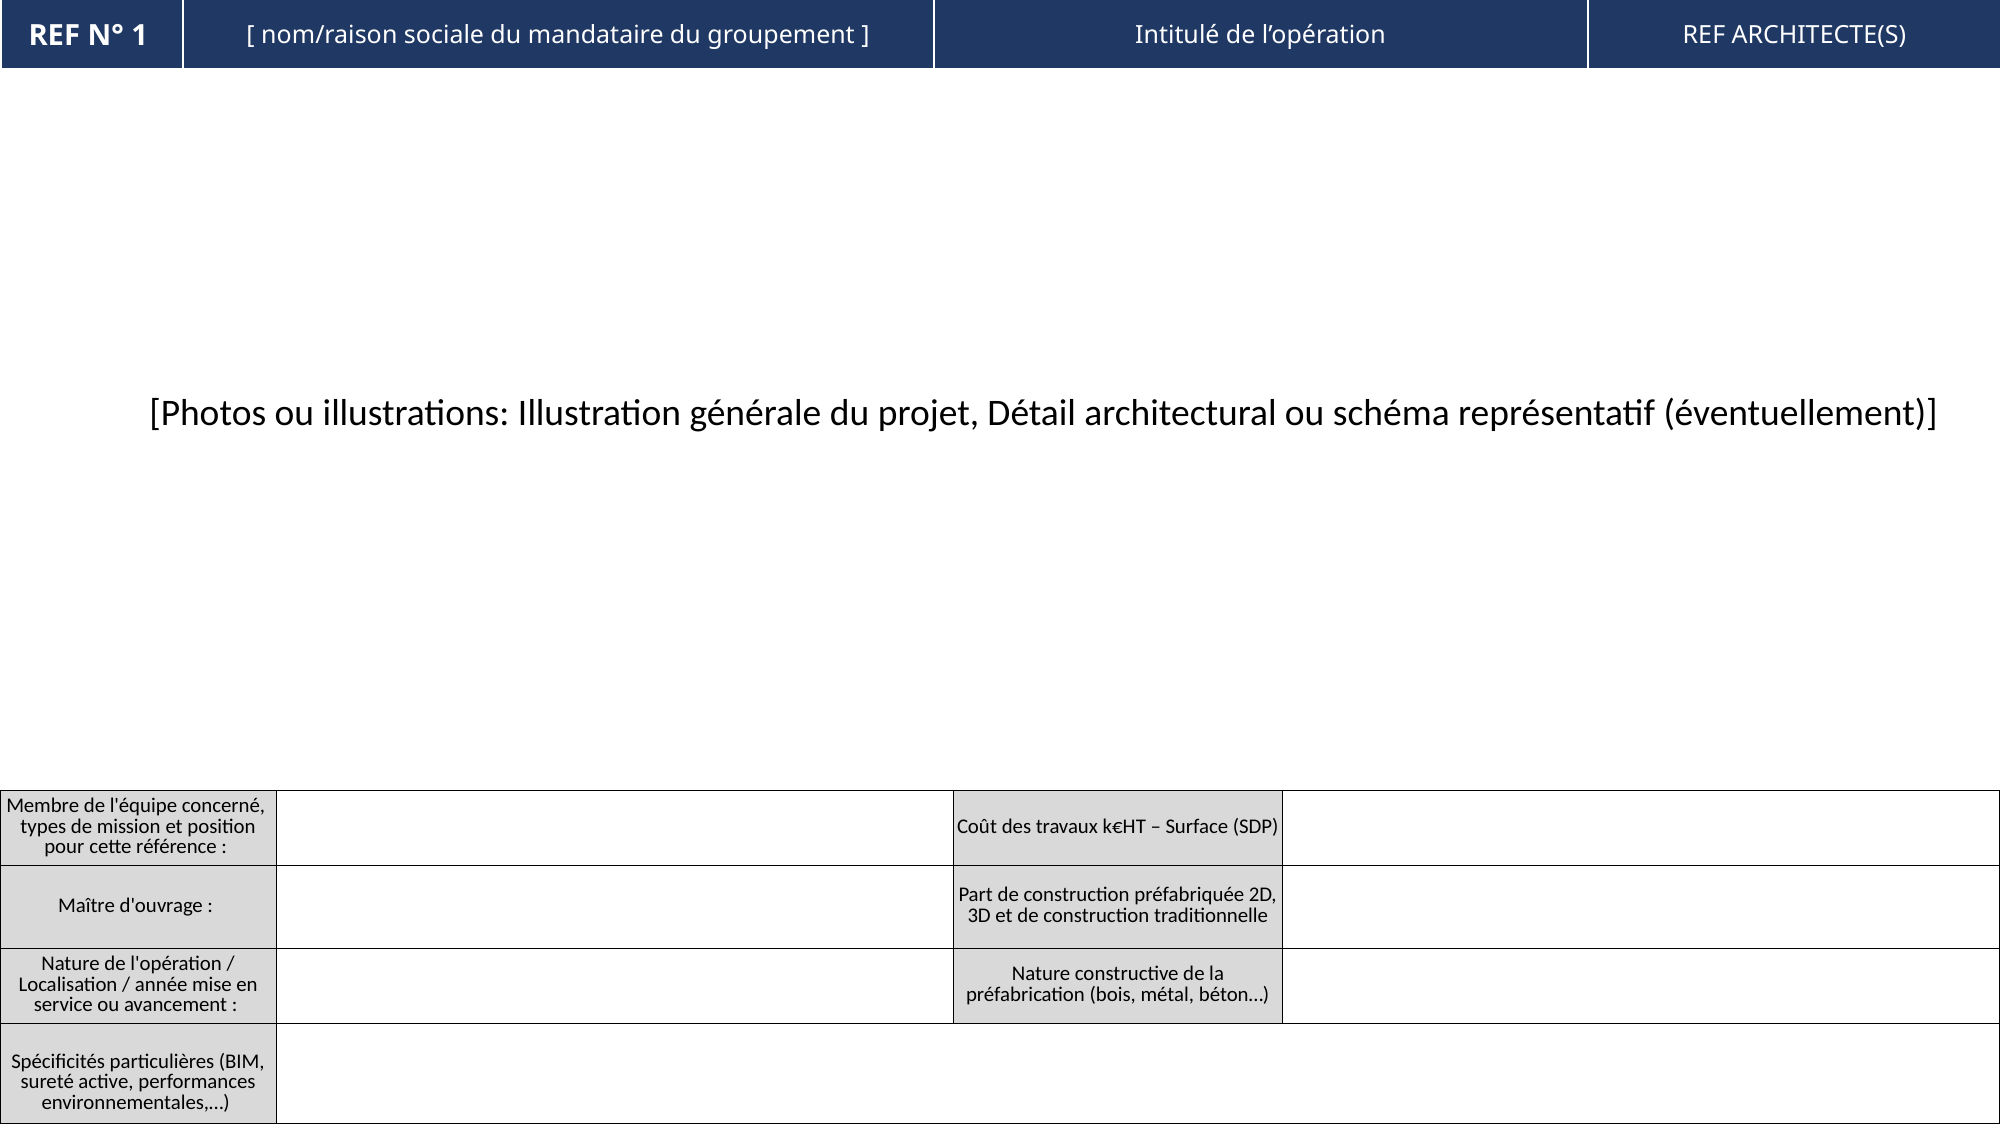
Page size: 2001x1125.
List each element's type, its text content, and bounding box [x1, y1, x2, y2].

table_cell [277, 866, 953, 948]
table_header [ nom/raison sociale du mandataire du groupement ] [184, 0, 933, 68]
table_cell Spécificités particulières (BIM, sureté active, performances environnementales,…) [1, 1024, 276, 1123]
table_header [1283, 791, 1999, 865]
table_header REF ARCHITECTE(S) [1589, 0, 2000, 68]
table_header REF N° 1 [2, 0, 182, 68]
table_cell [277, 1024, 1999, 1123]
table_header Membre de l'équipe concerné, types de mission et position pour cette référence : [1, 791, 276, 865]
table_cell [1283, 866, 1999, 948]
table_cell Nature constructive de la préfabrication (bois, métal, béton…) [954, 949, 1282, 1023]
text_box [Photos ou illustrations: Illustration générale du projet, Détail architectural ou schéma représentatif (éventuellement)] [113, 380, 1976, 440]
table_cell Maître d'ouvrage : [1, 866, 276, 948]
table_cell Part de construction préfabriquée 2D, 3D et de construction traditionnelle [954, 866, 1282, 948]
table_header [277, 791, 953, 865]
table_cell [1283, 949, 1999, 1023]
table_header Coût des travaux k€HT – Surface (SDP) [954, 791, 1282, 865]
table_cell [277, 949, 953, 1023]
table_header Intitulé de l’opération [935, 0, 1587, 68]
table_cell Nature de l'opération / Localisation / année mise en service ou avancement : [1, 949, 276, 1023]
